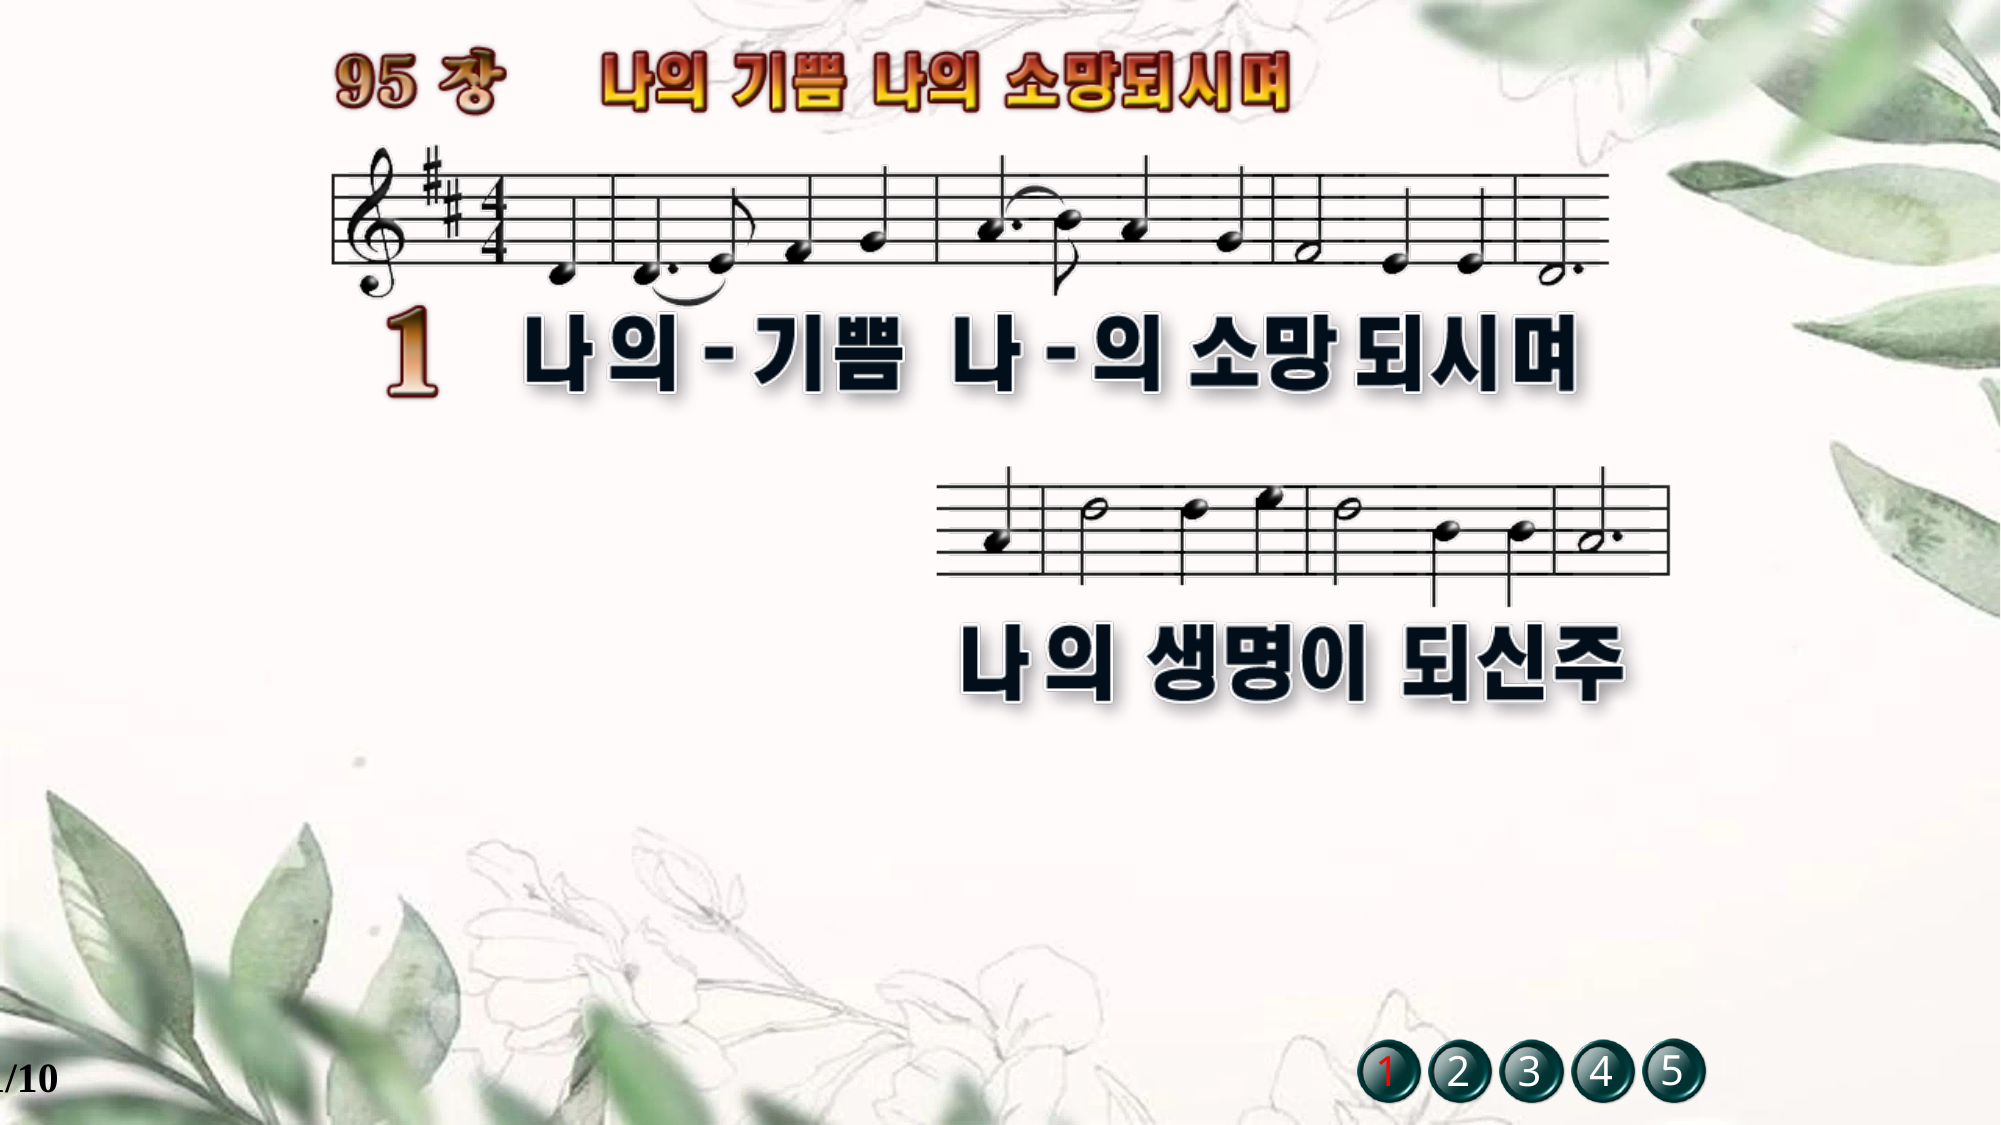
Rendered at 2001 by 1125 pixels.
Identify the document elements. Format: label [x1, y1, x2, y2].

text_box [1568, 1035, 1638, 1106]
text_box [1639, 1034, 1709, 1106]
text_box [1496, 1035, 1567, 1106]
text_box [1354, 1035, 1424, 1106]
picture [0, 0, 2001, 1125]
text_box [1425, 1035, 1496, 1106]
